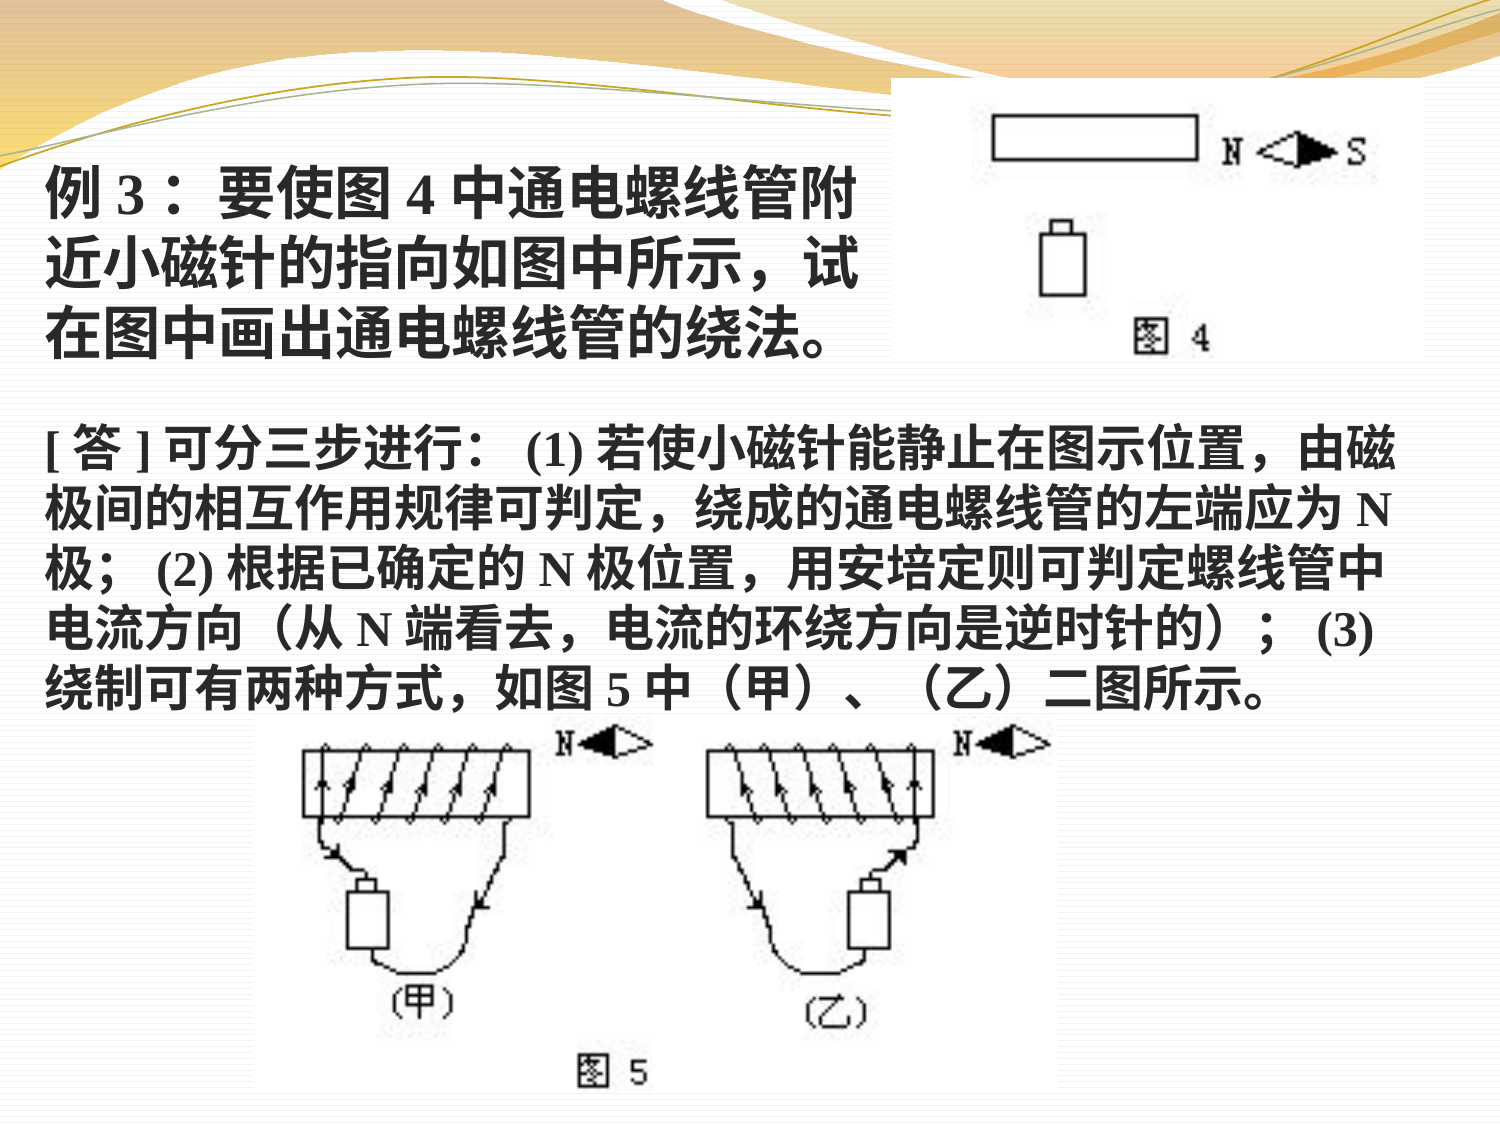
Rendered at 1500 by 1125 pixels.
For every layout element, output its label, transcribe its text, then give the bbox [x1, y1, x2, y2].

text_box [29, 408, 1433, 1092]
picture [891, 78, 1424, 360]
text_box 例3：要使图4中通电螺线管附近小磁针的指向如图中所示，试在图中画出通电螺线管的绕法。 [29, 149, 890, 374]
